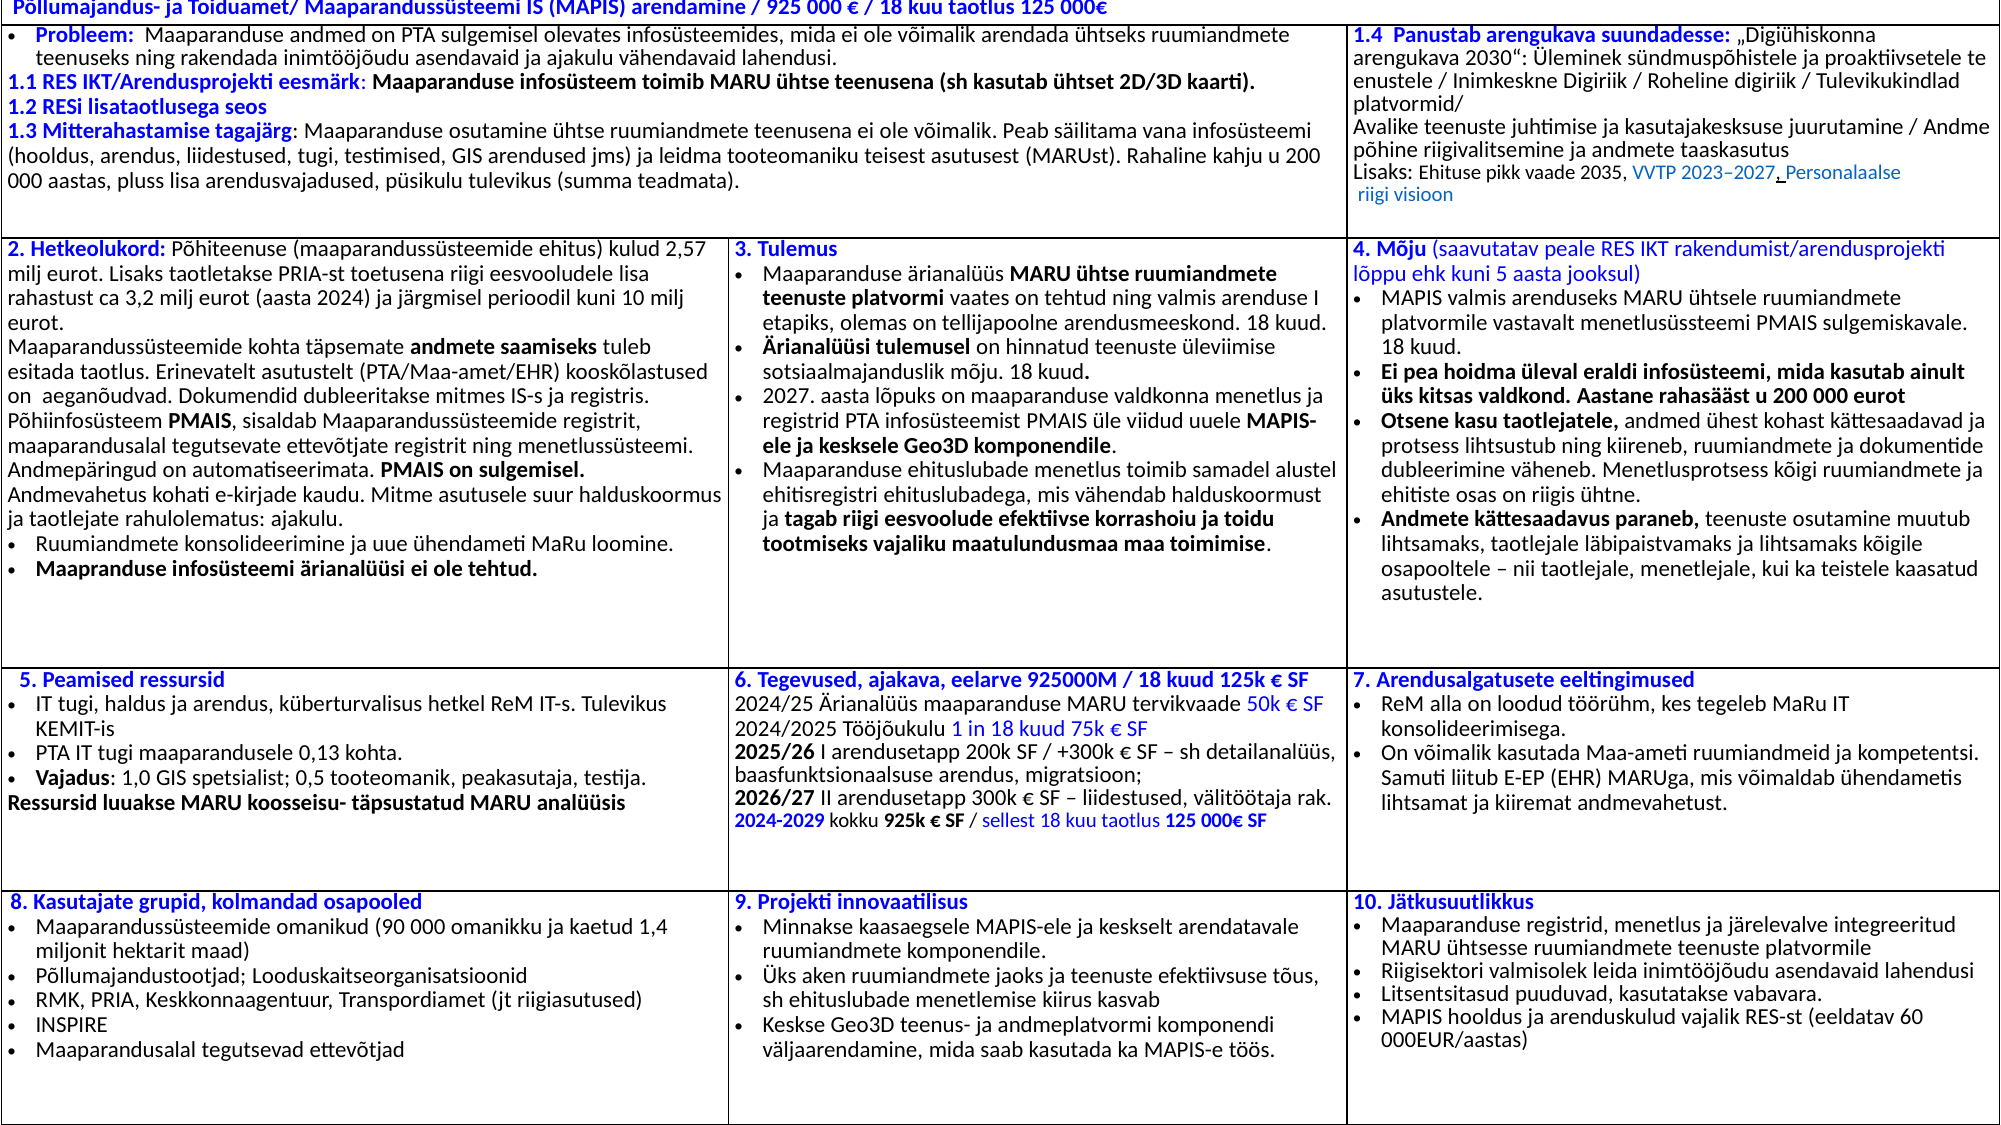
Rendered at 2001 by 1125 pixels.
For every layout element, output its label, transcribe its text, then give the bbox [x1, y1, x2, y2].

table_cell 3. Tulemus Maaparanduse ärianalüüs MARU ühtse ruumiandmete teenuste platvormi vaates on tehtud ning valmis arenduse I etapiks, olemas on tellijapoolne arendusmeeskond. 18 kuud. Ärianalüüsi tulemusel on hinnatud teenuste üleviimise sotsiaalmajanduslik mõju. 18 kuud. 2027. aasta lõpuks on maaparanduse valdkonna menetlus ja registrid PTA infosüsteemist PMAIS üle viidud uuele MAPIS-ele ja kesksele Geo3D komponendile. Maaparanduse ehituslubade menetlus toimib samadel alustel ehitisregistri ehituslubadega, mis vähendab halduskoormust ja tagab riigi eesvoolude efektiivse korrashoiu ja toidu tootmiseks vajaliku maatulundusmaa maa toimimise. [729, 239, 1346, 667]
table_cell 5. Peamised ressursid IT tugi, haldus ja arendus, küberturvalisus hetkel ReM IT-s. Tulevikus KEMIT-is PTA IT tugi maaparandusele 0,13 kohta. Vajadus: 1,0 GIS spetsialist; 0,5 tooteomanik, peakasutaja, testija. Ressursid luuakse MARU koosseisu- täpsustatud MARU analüüsis [2, 669, 728, 890]
table_cell 1.4 Panustab arengukava suundadesse: „Digiühiskonna arengukava 2030“: Üleminek sündmuspõhistele ja proaktiivsetele teenustele / Inimkeskne Digiriik / Roheline digiriik / Tulevikukindlad platvormid/ Avalike teenuste juhtimise ja kasutajakesksuse juurutamine / Andmepõhine riigivalitsemine ja andmete taaskasutus Lisaks: Ehituse pikk vaade 2035, VVTP 2023–2027, Personalaalse riigi visioon [1348, 26, 1999, 237]
table_cell 7. Arendusalgatusete eeltingimused ReM alla on loodud töörühm, kes tegeleb MaRu IT konsolideerimisega. On võimalik kasutada Maa-ameti ruumiandmeid ja kompetentsi. Samuti liitub E-EP (EHR) MARUga, mis võimaldab ühendametis lihtsamat ja kiiremat andmevahetust. [1348, 669, 1999, 890]
table_cell 9. Projekti innovaatilisus Minnakse kaasaegsele MAPIS-ele ja keskselt arendatavale ruumiandmete komponendile. Üks aken ruumiandmete jaoks ja teenuste efektiivsuse tõus, sh ehituslubade menetlemise kiirus kasvab Keskse Geo3D teenus- ja andmeplatvormi komponendi väljaarendamine, mida saab kasutada ka MAPIS-e töös. [729, 892, 1346, 1124]
table_cell Probleem: Maaparanduse andmed on PTA sulgemisel olevates infosüsteemides, mida ei ole võimalik arendada ühtseks ruumiandmete teenuseks ning rakendada inimtööjõudu asendavaid ja ajakulu vähendavaid lahendusi. 1.1 RES IKT/Arendusprojekti eesmärk: Maaparanduse infosüsteem toimib MARU ühtse teenusena (sh kasutab ühtset 2D/3D kaarti). 1.2 RESi lisataotlusega seos 1.3 Mitterahastamise tagajärg: Maaparanduse osutamine ühtse ruumiandmete teenusena ei ole võimalik. Peab säilitama vana infosüsteemi (hooldus, arendus, liidestused, tugi, testimised, GIS arendused jms) ja leidma tooteomaniku teisest asutusest (MARUst). Rahaline kahju u 200 000 aastas, pluss lisa arendusvajadused, püsikulu tulevikus (summa teadmata). [2, 26, 1346, 237]
table_cell 4. Mõju (saavutatav peale RES IKT rakendumist/arendusprojekti lõppu ehk kuni 5 aasta jooksul) MAPIS valmis arenduseks MARU ühtsele ruumiandmete platvormile vastavalt menetlusüssteemi PMAIS sulgemiskavale. 18 kuud. Ei pea hoidma üleval eraldi infosüsteemi, mida kasutab ainult üks kitsas valdkond. Aastane rahasääst u 200 000 eurot Otsene kasu taotlejatele, andmed ühest kohast kättesaadavad ja protsess lihtsustub ning kiireneb, ruumiandmete ja dokumentide dubleerimine väheneb. Menetlusprotsess kõigi ruumiandmete ja ehitiste osas on riigis ühtne. Andmete kättesaadavus paraneb, teenuste osutamine muutub lihtsamaks, taotlejale läbipaistvamaks ja lihtsamaks kõigile osapooltele – nii taotlejale, menetlejale, kui ka teistele kaasatud asutustele. [1348, 239, 1999, 667]
table_cell 2. Hetkeolukord: Põhiteenuse (maaparandussüsteemide ehitus) kulud 2,57 milj eurot. Lisaks taotletakse PRIA-st toetusena riigi eesvooludele lisa rahastust ca 3,2 milj eurot (aasta 2024) ja järgmisel perioodil kuni 10 milj eurot. Maaparandussüsteemide kohta täpsemate andmete saamiseks tuleb esitada taotlus. Erinevatelt asutustelt (PTA/Maa-amet/EHR) kooskõlastused on aeganõudvad. Dokumendid dubleeritakse mitmes IS-s ja registris. Põhiinfosüsteem PMAIS, sisaldab Maaparandussüsteemide registrit, maaparandusalal tegutsevate ettevõtjate registrit ning menetlussüsteemi. Andmepäringud on automatiseerimata. PMAIS on sulgemisel. Andmevahetus kohati e-kirjade kaudu. Mitme asutusele suur halduskoormus ja taotlejate rahulolematus: ajakulu. Ruumiandmete konsolideerimine ja uue ühendameti MaRu loomine. Maapranduse infosüsteemi ärianalüüsi ei ole tehtud. [2, 239, 728, 667]
table_header Põllumajandus- ja Toiduamet/ Maaparandussüsteemi IS (MAPIS) arendamine / 925 000 € / 18 kuu taotlus 125 000€ [2, 0, 1999, 24]
table_cell 10. Jätkusuutlikkus Maaparanduse registrid, menetlus ja järelevalve integreeritud MARU ühtsesse ruumiandmete teenuste platvormile Riigisektori valmisolek leida inimtööjõudu asendavaid lahendusi Litsentsitasud puuduvad, kasutatakse vabavara. MAPIS hooldus ja arenduskulud vajalik RES-st (eeldatav 60 000EUR/aastas) [1348, 892, 1999, 1124]
table_cell 6. Tegevused, ajakava, eelarve 925000M / 18 kuud 125k € SF 2024/25 Ärianalüüs maaparanduse MARU tervikvaade 50k € SF 2024/2025 Tööjõukulu 1 in 18 kuud 75k € SF 2025/26 I arendusetapp 200k SF / +300k € SF – sh detailanalüüs, baasfunktsionaalsuse arendus, migratsioon; 2026/27 II arendusetapp 300k € SF – liidestused, välitöötaja rak. 2024-2029 kokku 925k € SF / sellest 18 kuu taotlus 125 000€ SF [729, 669, 1346, 890]
table_cell 8. Kasutajate grupid, kolmandad osapooled Maaparandussüsteemide omanikud (90 000 omanikku ja kaetud 1,4 miljonit hektarit maad) Põllumajandustootjad; Looduskaitseorganisatsioonid RMK, PRIA, Keskkonnaagentuur, Transpordiamet (jt riigiasutused) INSPIRE Maaparandusalal tegutsevad ettevõtjad [2, 892, 728, 1124]
